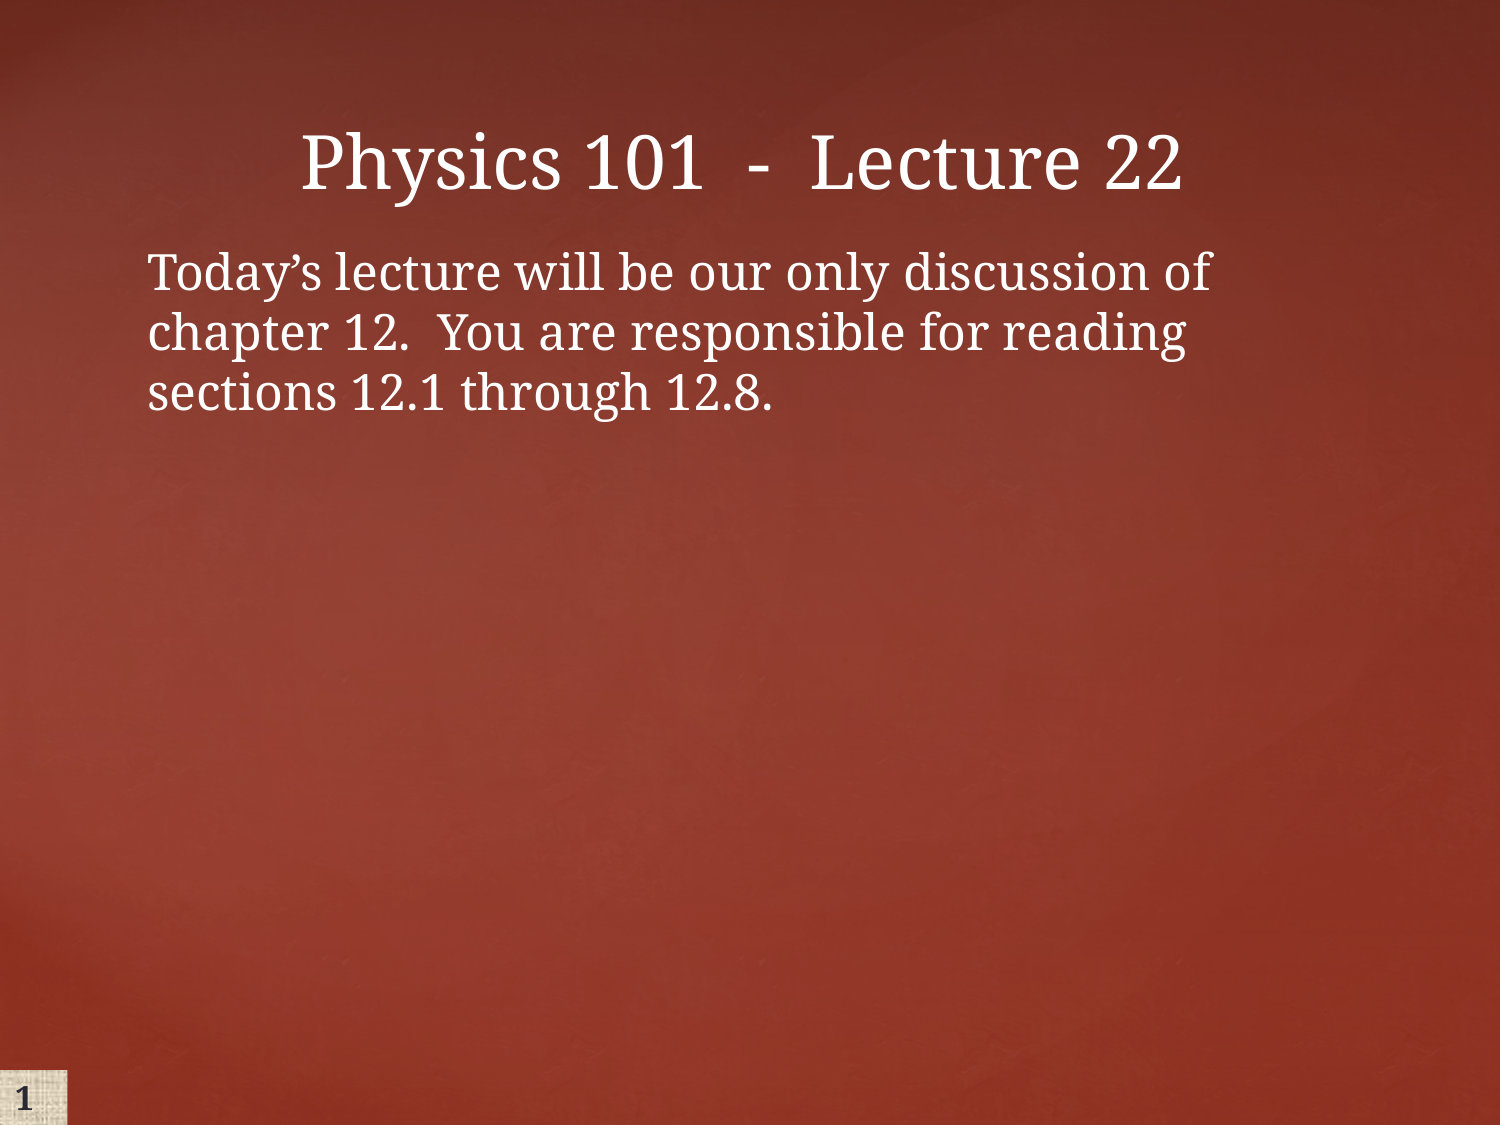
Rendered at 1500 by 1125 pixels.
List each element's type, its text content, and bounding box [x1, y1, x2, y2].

title Physics 101 - Lecture 22 [125, 75, 1363, 213]
text_box 1 [0, 1070, 68, 1125]
text_box Today’s lecture will be our only discussion of chapter 12. You are responsible for reading sections 12.1 through 12.8. [131, 270, 1370, 428]
